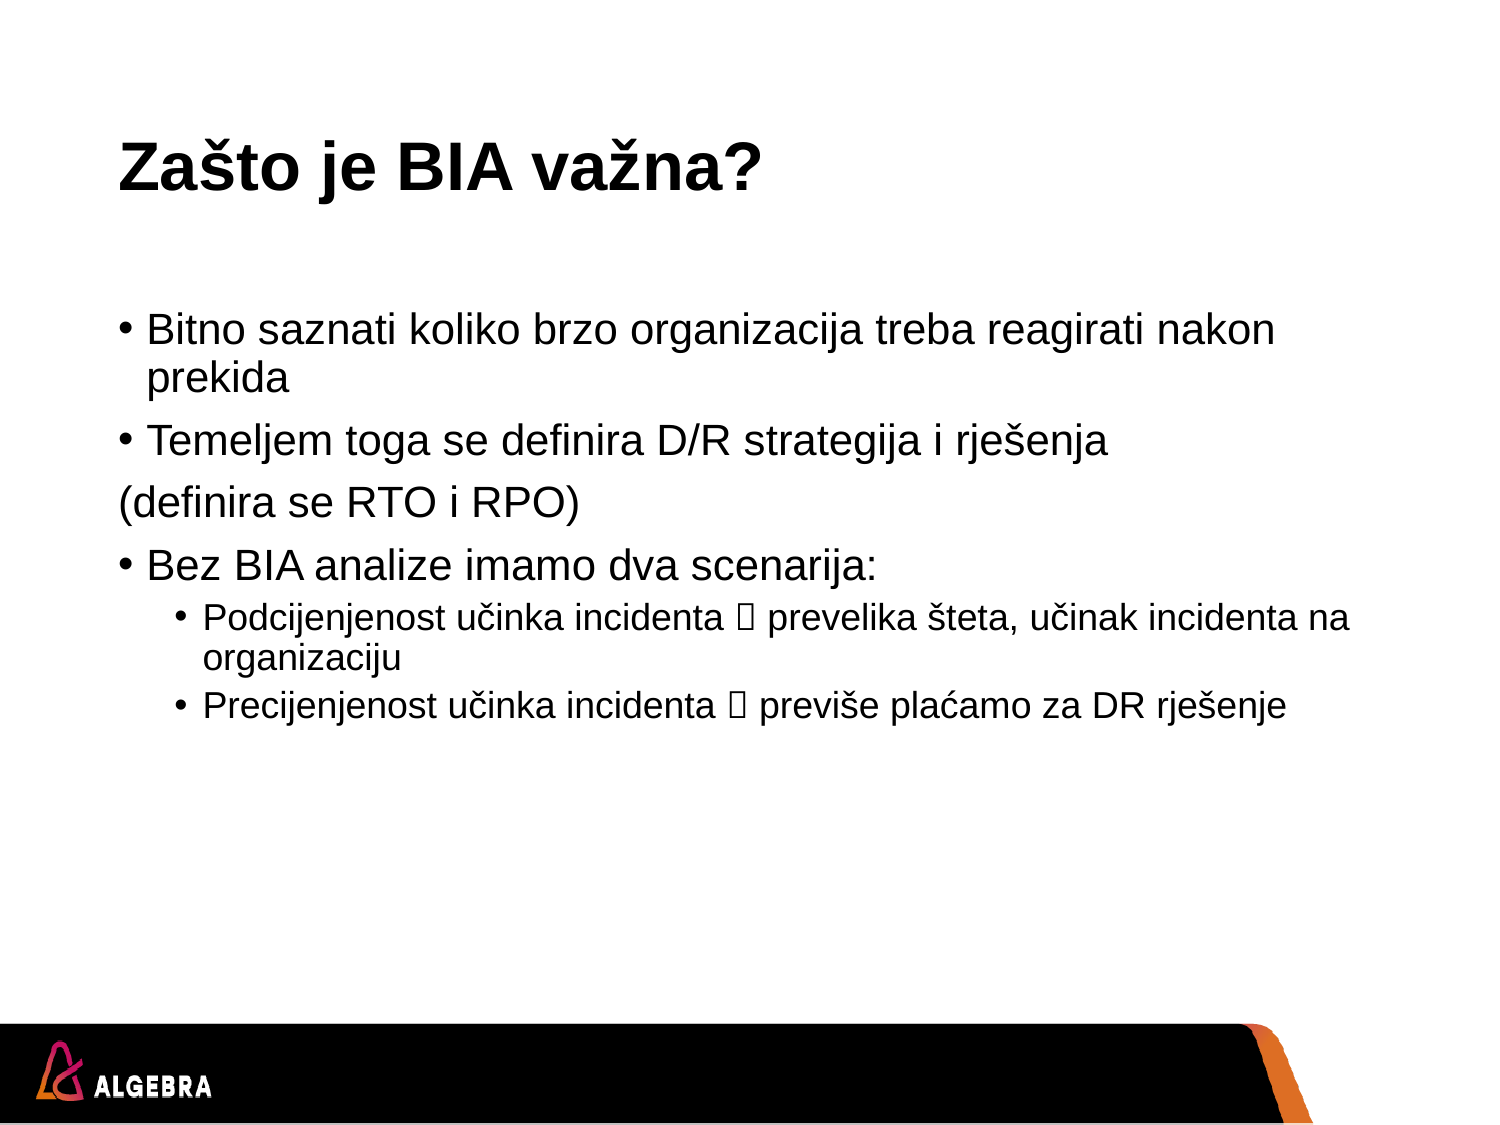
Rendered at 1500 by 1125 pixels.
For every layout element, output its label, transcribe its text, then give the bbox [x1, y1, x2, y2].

title Zašto je BIA važna? [103, 59, 1397, 278]
picture [0, 1023, 1468, 1125]
list Bitno saznati koliko brzo organizacija treba reagirati nakon prekida Temeljem toga se definira D/R strategija i rješenja (definira se RTO i RPO) Bez BIA analize imamo dva scenarija: Podcijenjenost učinka incidenta  prevelika šteta, učinak incidenta na organizaciju Precijenjenost učinka incidenta  previše plaćamo za DR rješenje [103, 299, 1397, 1014]
